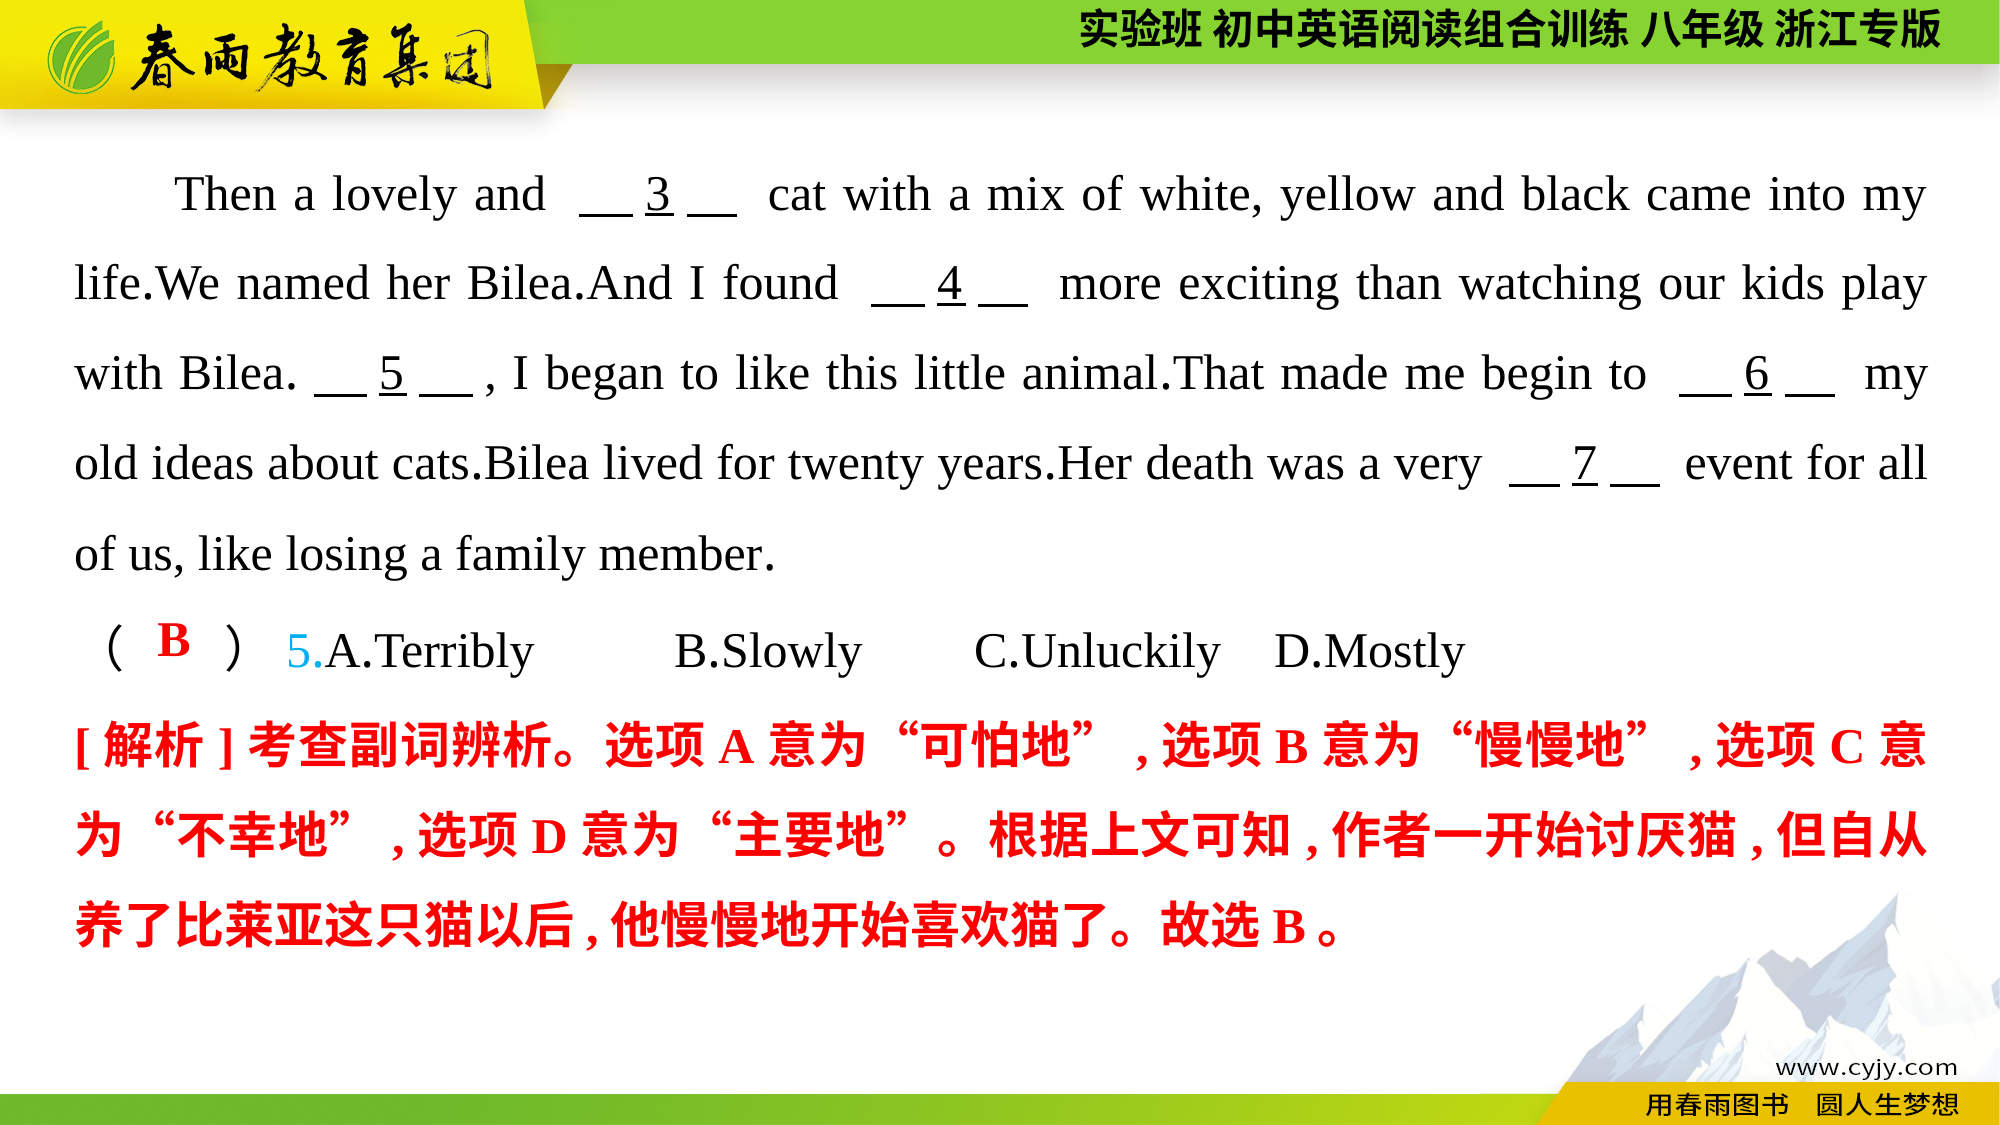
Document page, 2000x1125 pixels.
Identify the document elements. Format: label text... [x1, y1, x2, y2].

text_box （ ）5.A.Terribly B.Slowly C.Unluckily D.Mostly [59, 581, 1944, 686]
text_box B [142, 599, 206, 675]
list Then a lovely and 3 cat with a mix of white, yellow and black came into my life.We named her Bilea.And I found 4 more exciting than watching our kids play with Bilea. 5 , I began to like this little animal.That made me begin to 6 my old ideas about cats.Bilea lived for twenty years.Her death was a very 7 event for all of us, like losing a family member. [59, 122, 1944, 581]
text_box [解析]考查副词辨析。选项A意为“可怕地”,选项B意为“慢慢地”,选项C意为“不幸地”,选项D意为“主要地”。根据上文可知,作者一开始讨厌猫,但自从养了比莱亚这只猫以后,他慢慢地开始喜欢猫了。故选B。 [59, 686, 1944, 961]
picture [0, 0, 2000, 1125]
